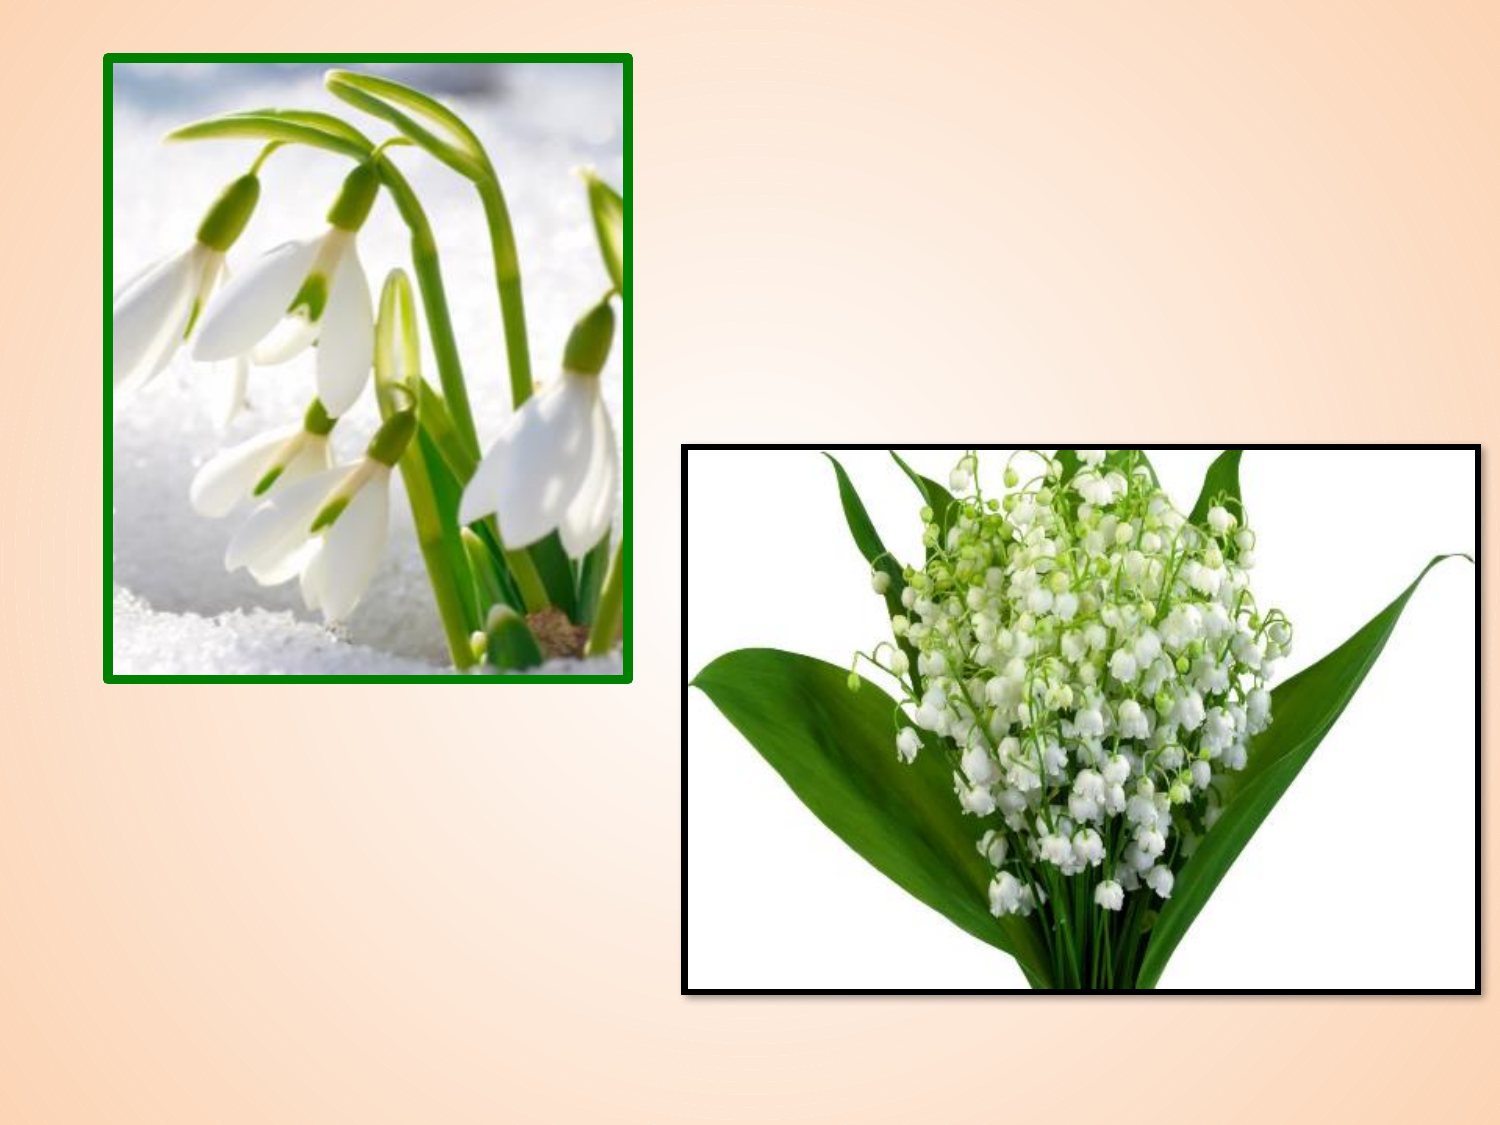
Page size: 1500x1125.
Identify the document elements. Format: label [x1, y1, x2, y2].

picture [112, 62, 624, 676]
picture [687, 449, 1476, 990]
